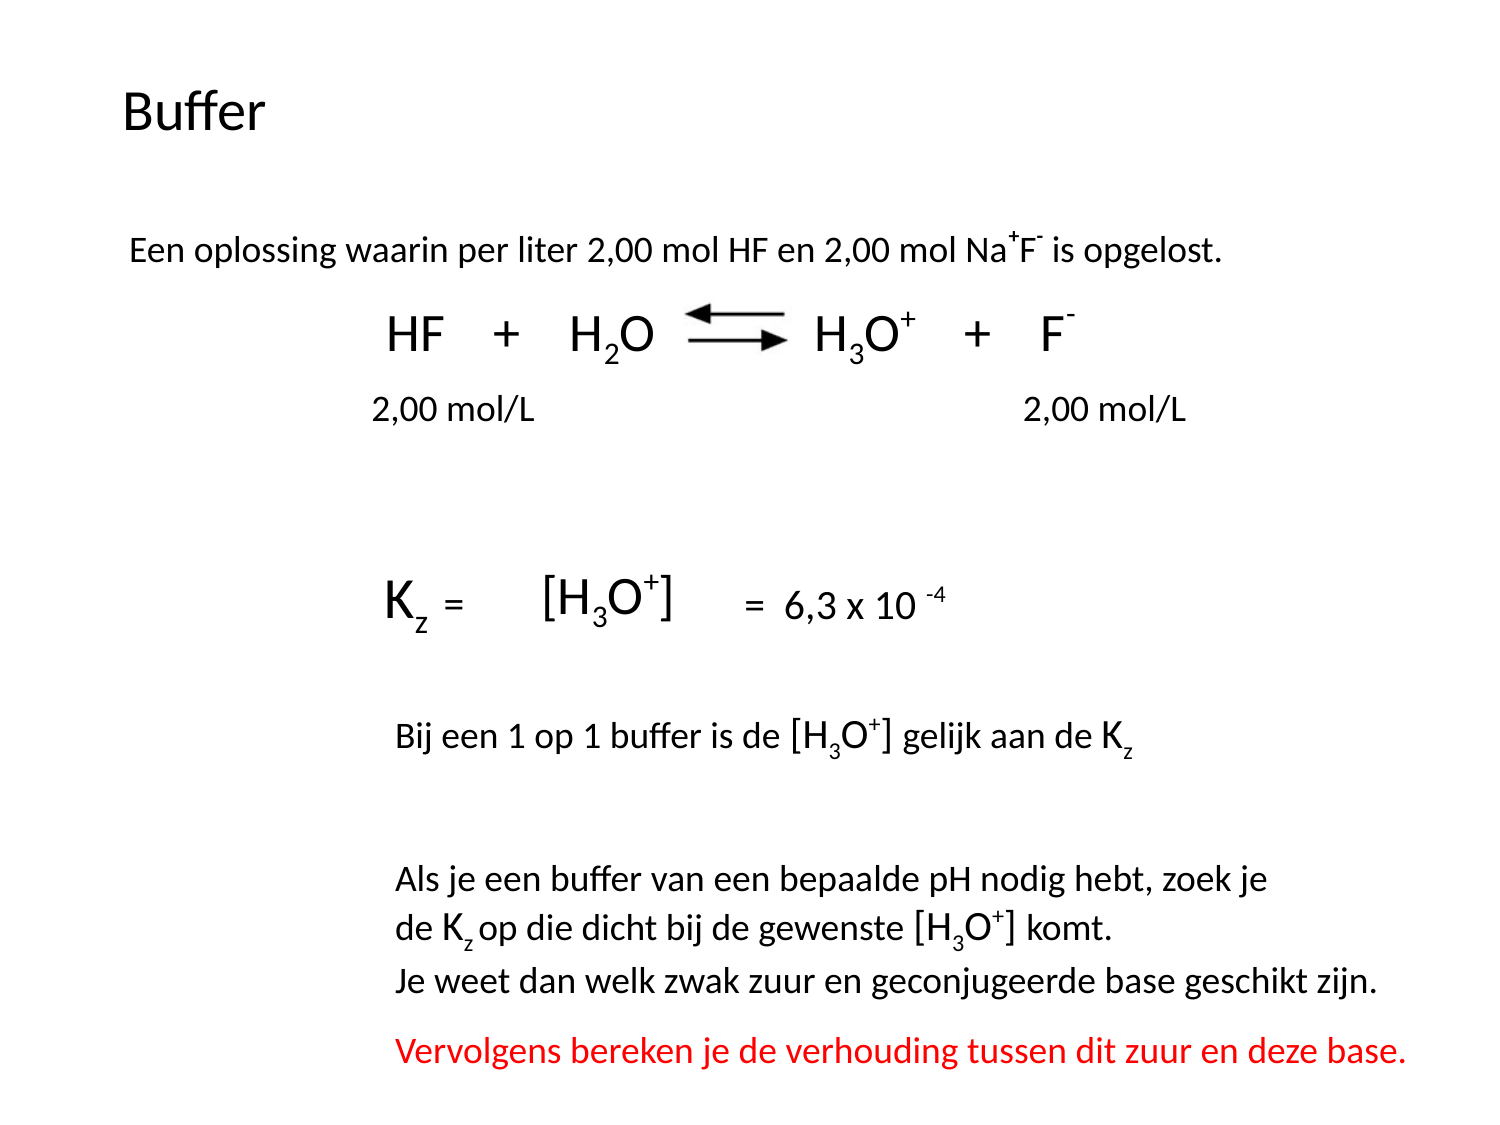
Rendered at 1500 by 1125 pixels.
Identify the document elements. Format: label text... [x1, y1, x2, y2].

text_box Een buffer is bijvoorbeeld: Een oplossing waarin per liter 2,00 mol HF en 2,00 mol Na+F- is opgelost. [114, 169, 1239, 468]
text_box Bij een 1 op 1 buffer is de [H3O+] gelijk aan de Kz Als je een buffer van een bepaalde pH nodig hebt, zoek je de Kz op die dicht bij de gewenste [H3O+] komt. Je weet dan welk zwak zuur en geconjugeerde base geschikt zijn. Vervolgens bereken je de verhouding tussen dit zuur en deze base. [380, 699, 1424, 1079]
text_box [302, 511, 1158, 658]
text_box Buffer [108, 64, 282, 150]
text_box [322, 285, 1500, 480]
